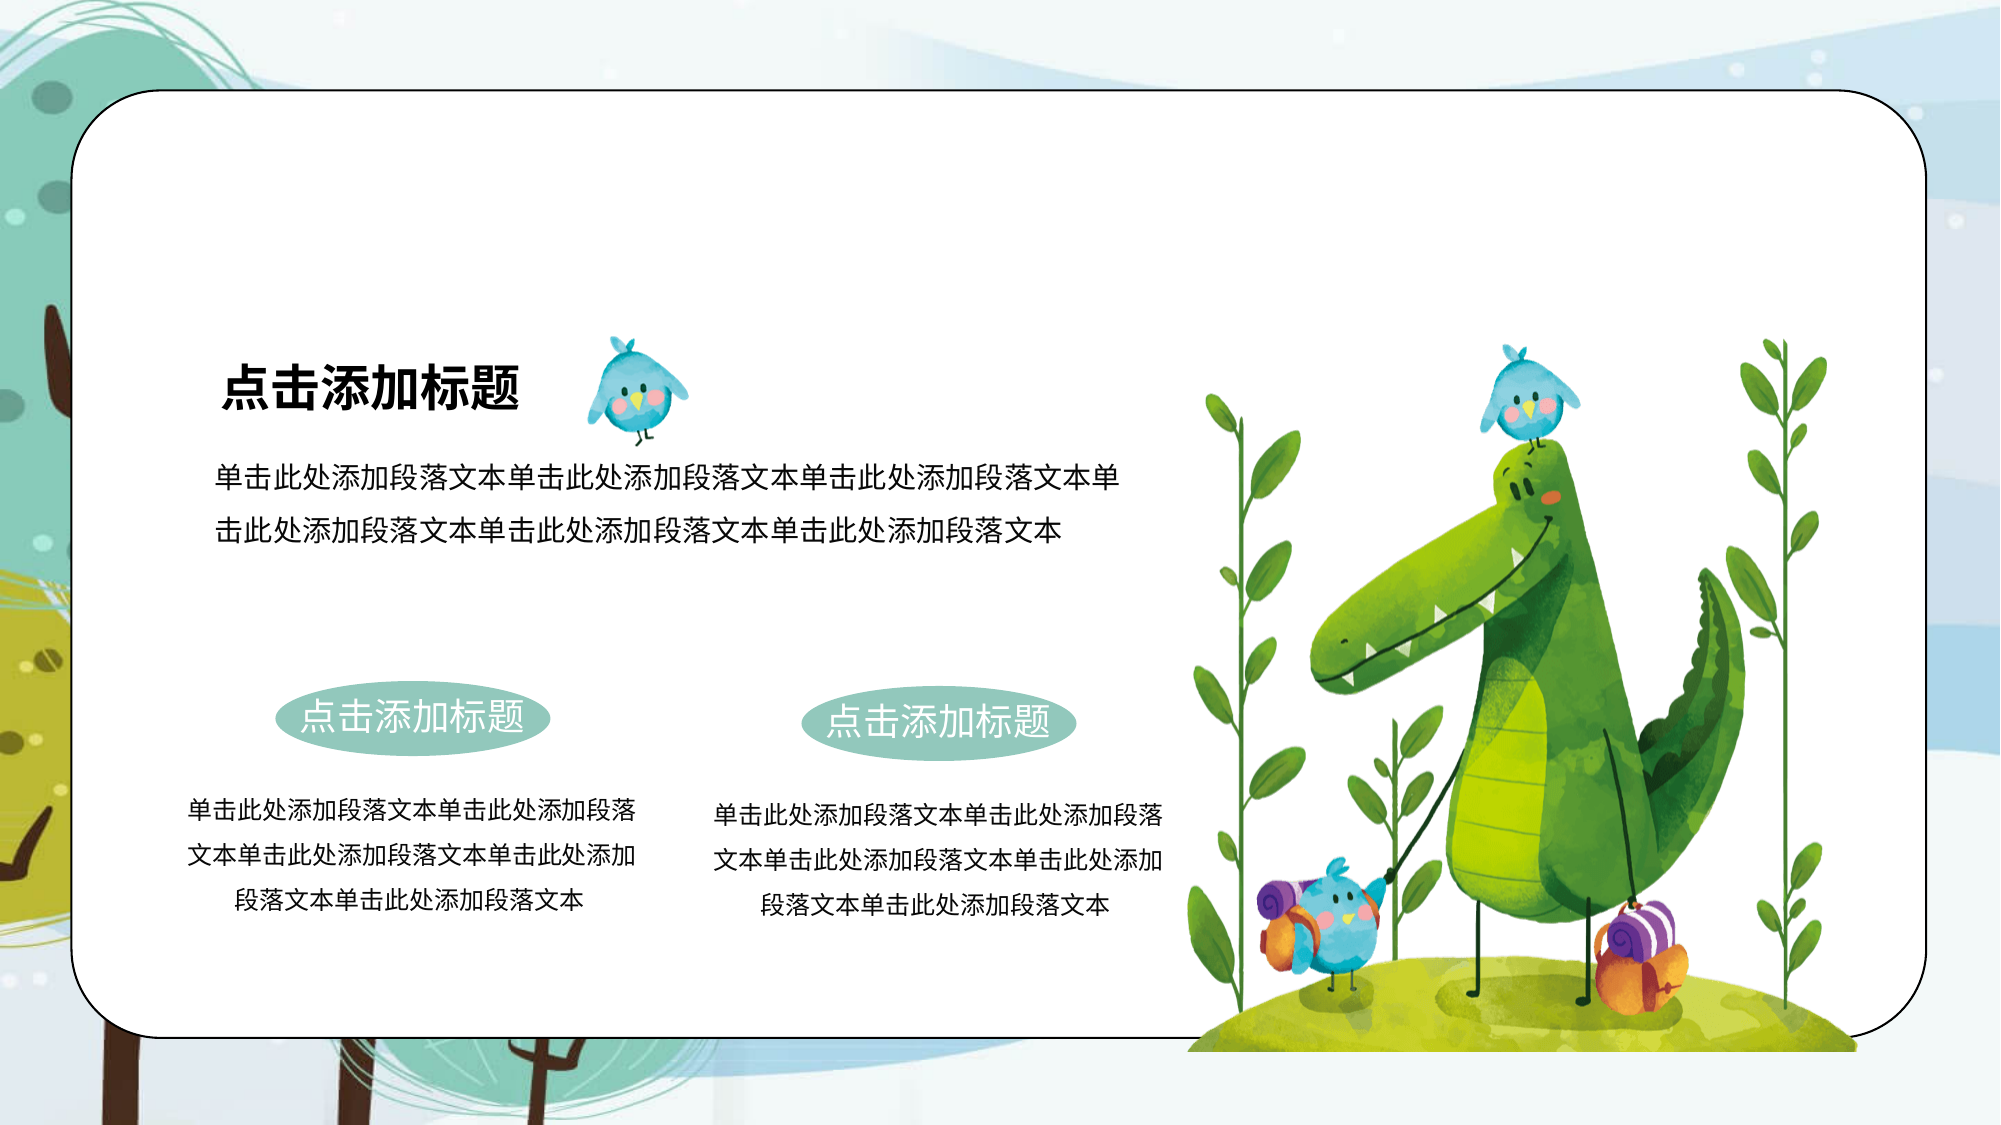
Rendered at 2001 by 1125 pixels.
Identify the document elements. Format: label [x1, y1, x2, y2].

text_box [166, 680, 658, 917]
text_box [692, 685, 1185, 922]
text_box [199, 348, 1152, 548]
picture [0, 0, 2000, 1125]
